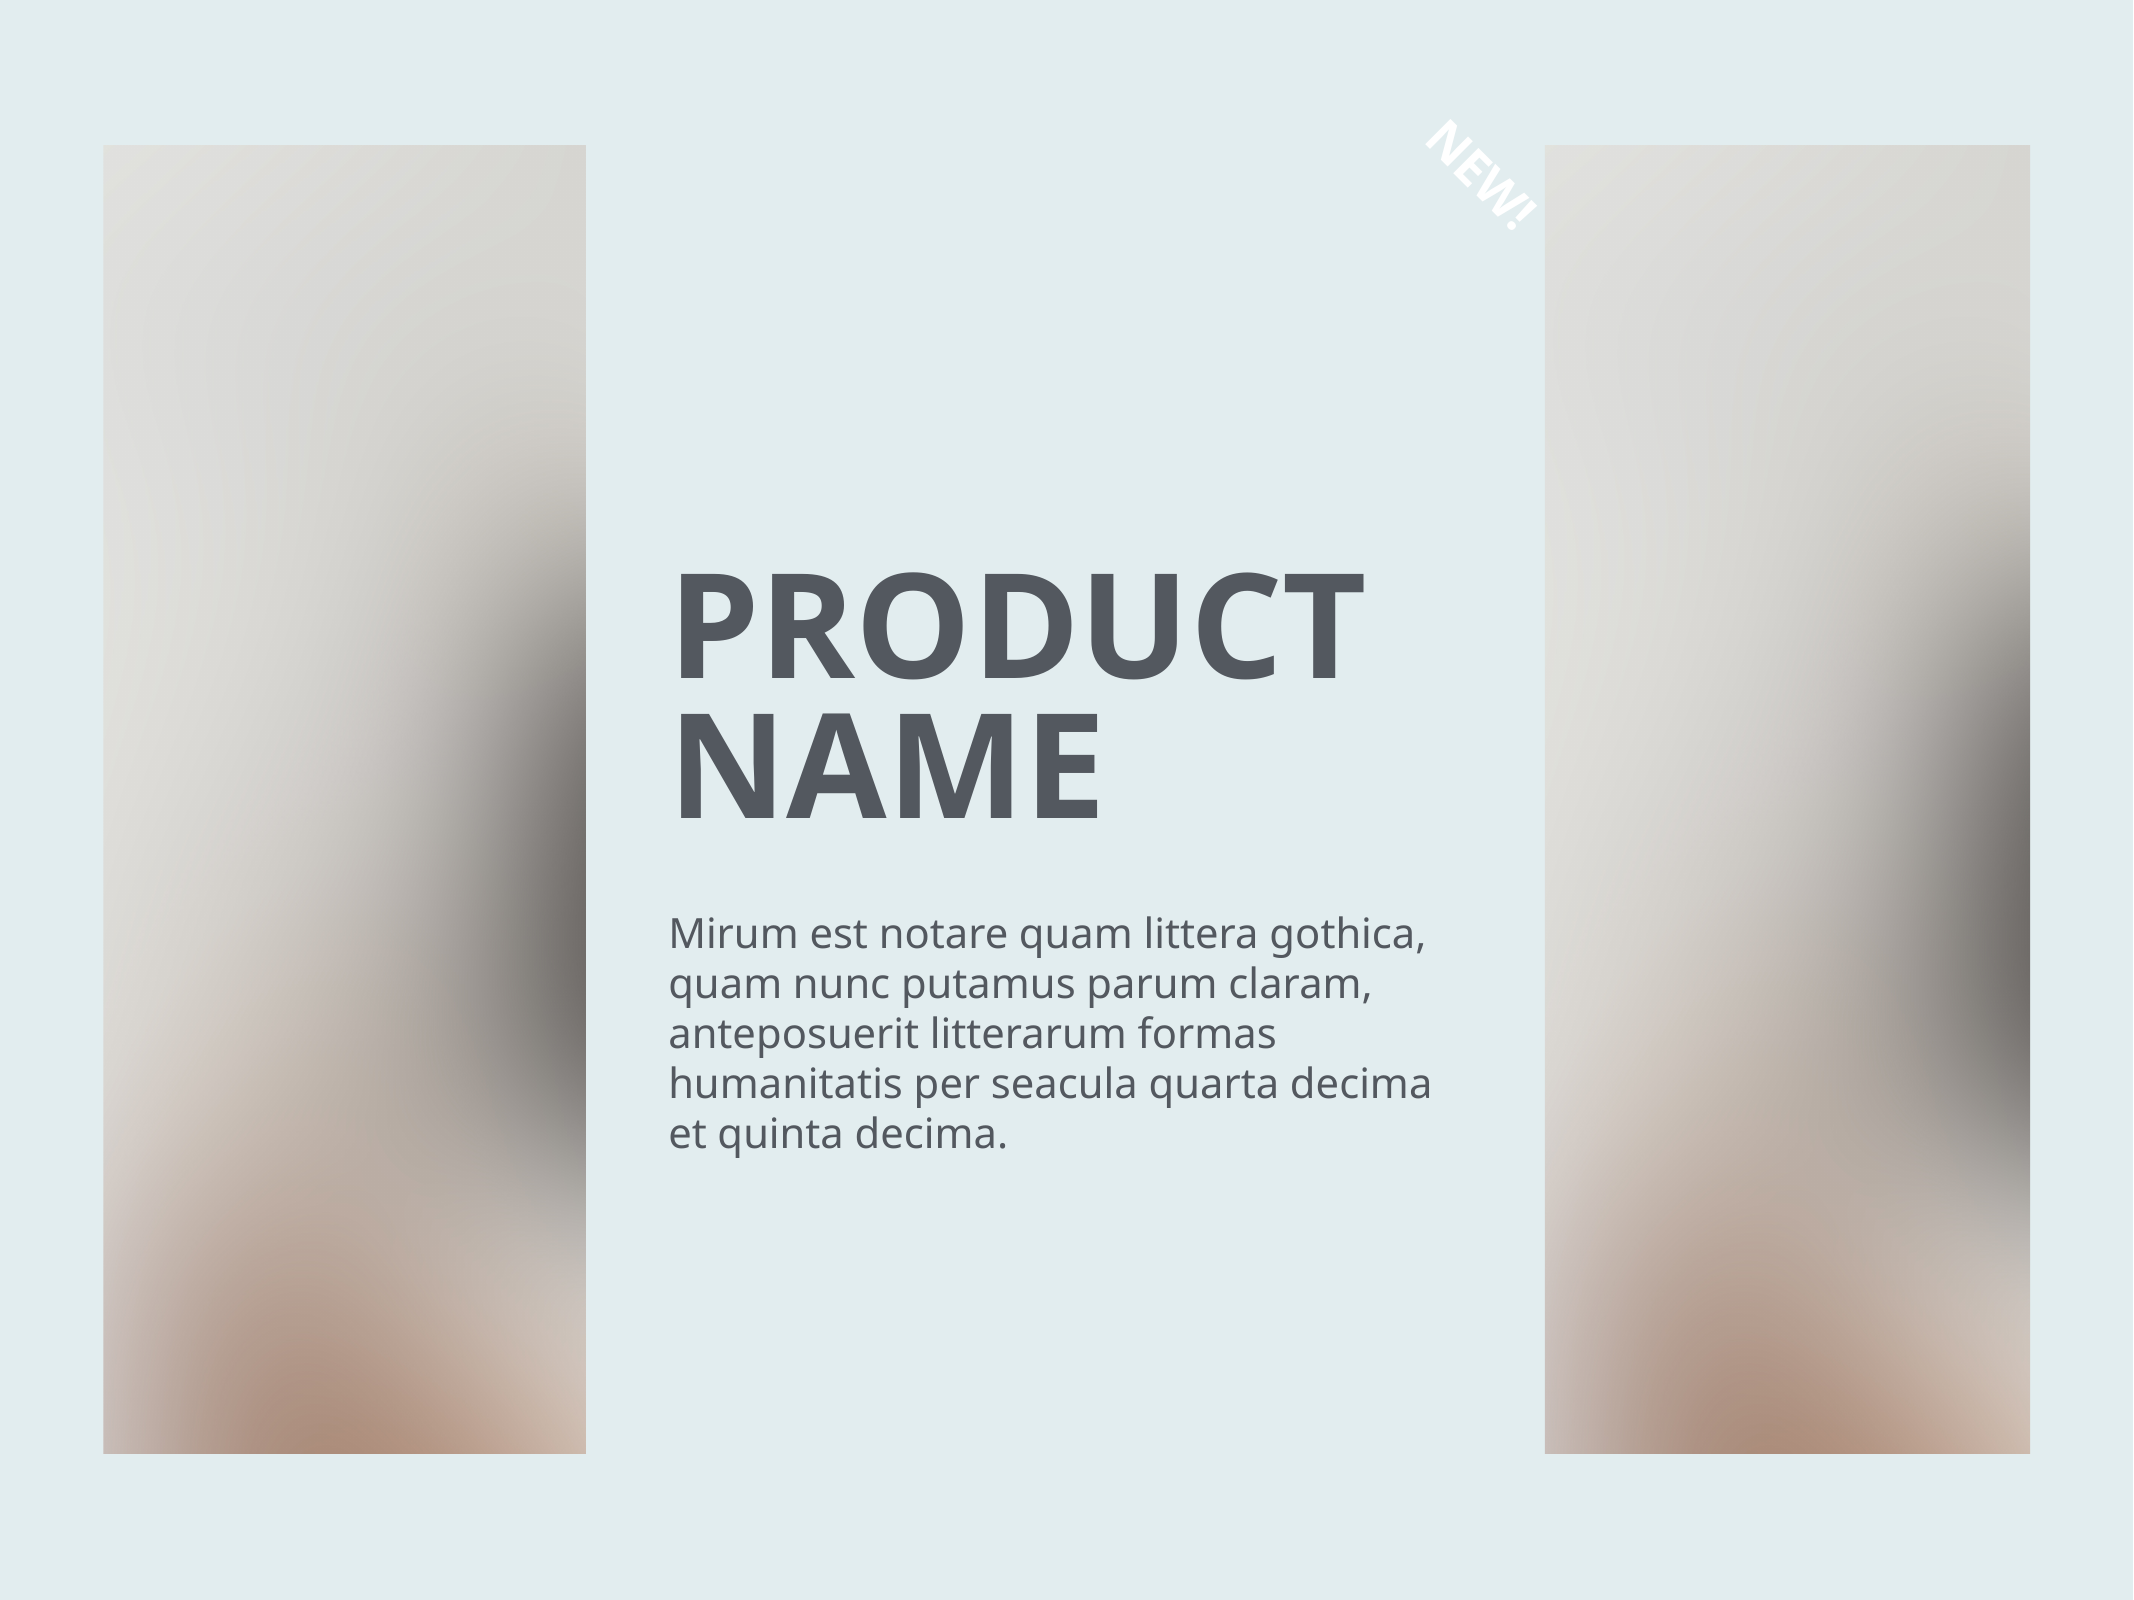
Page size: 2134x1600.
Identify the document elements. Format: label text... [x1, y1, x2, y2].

title Product name [667, 304, 1466, 847]
list NEW! [1388, 95, 1544, 268]
picture [1544, 145, 2031, 1455]
picture [103, 145, 587, 1455]
list Mirum est notare quam littera gothica, quam nunc putamus parum claram, anteposuerit litterarum formas humanitatis per seacula quarta decima et quinta decima. [667, 906, 1466, 1286]
